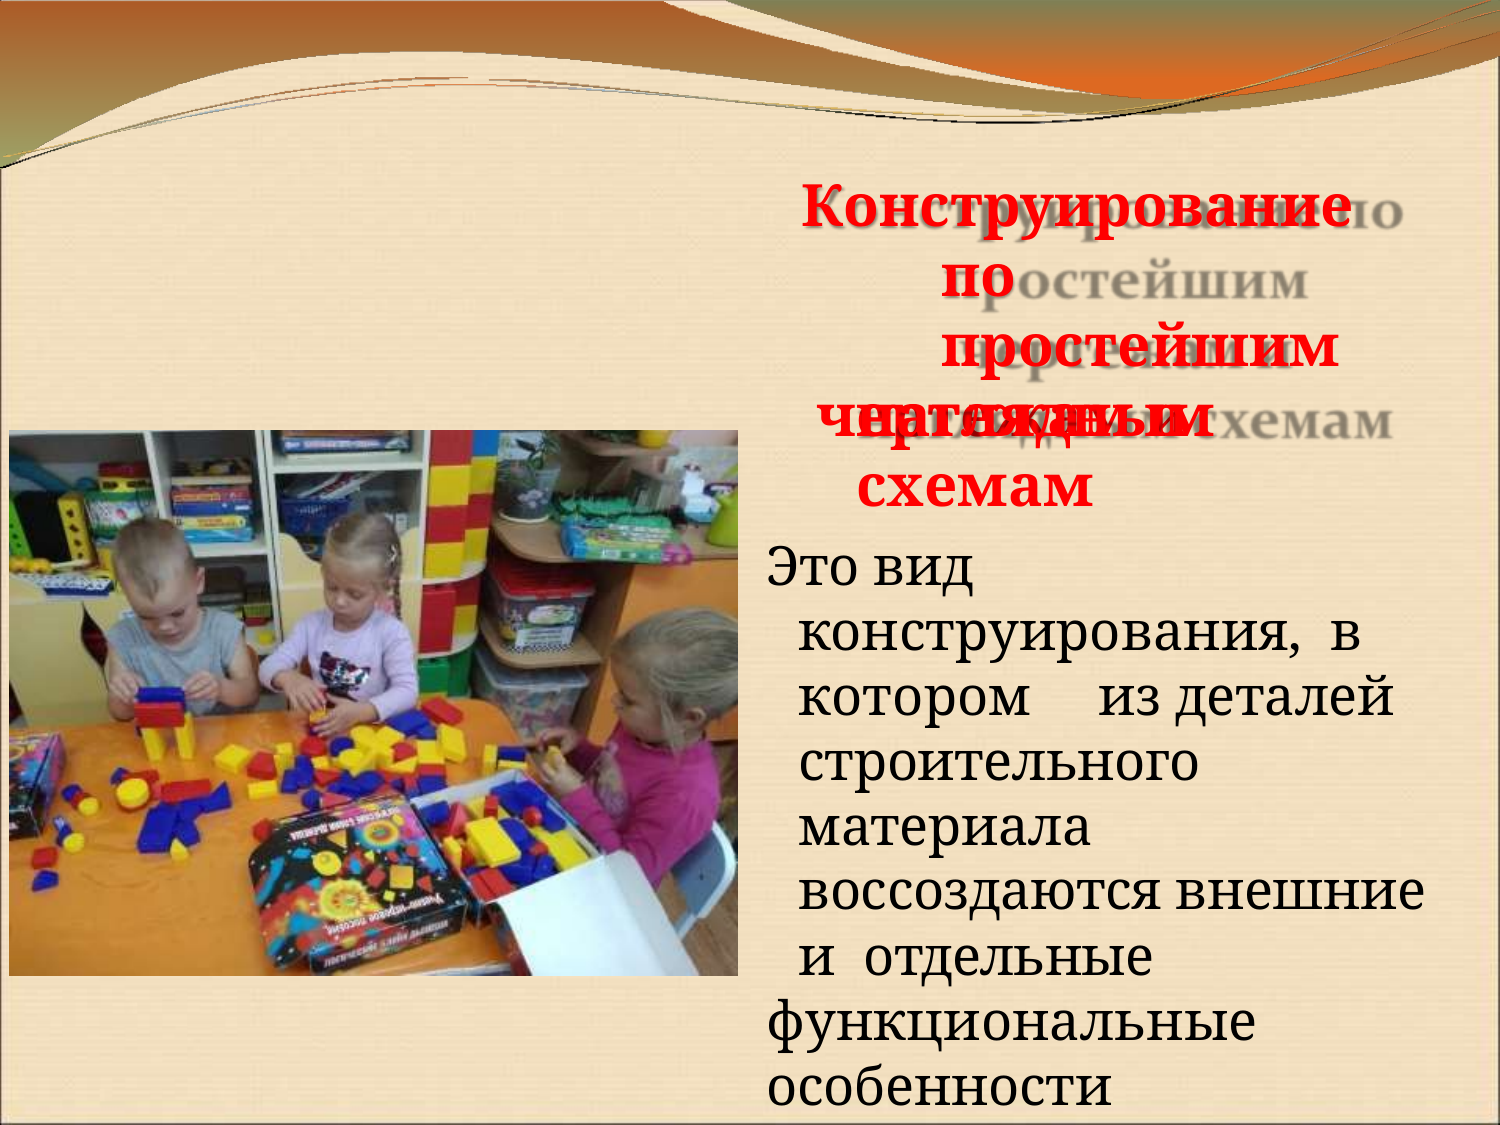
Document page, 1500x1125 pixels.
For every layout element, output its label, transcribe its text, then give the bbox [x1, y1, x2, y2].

list наглядным схемам Это вид конструирования, в котором из деталей строительного материала воссоздаются внешние и отдельные функциональные особенности реальных объектов. [764, 430, 1434, 1125]
picture [0, 0, 1500, 1125]
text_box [764, 152, 1456, 423]
picture [818, 362, 1433, 493]
